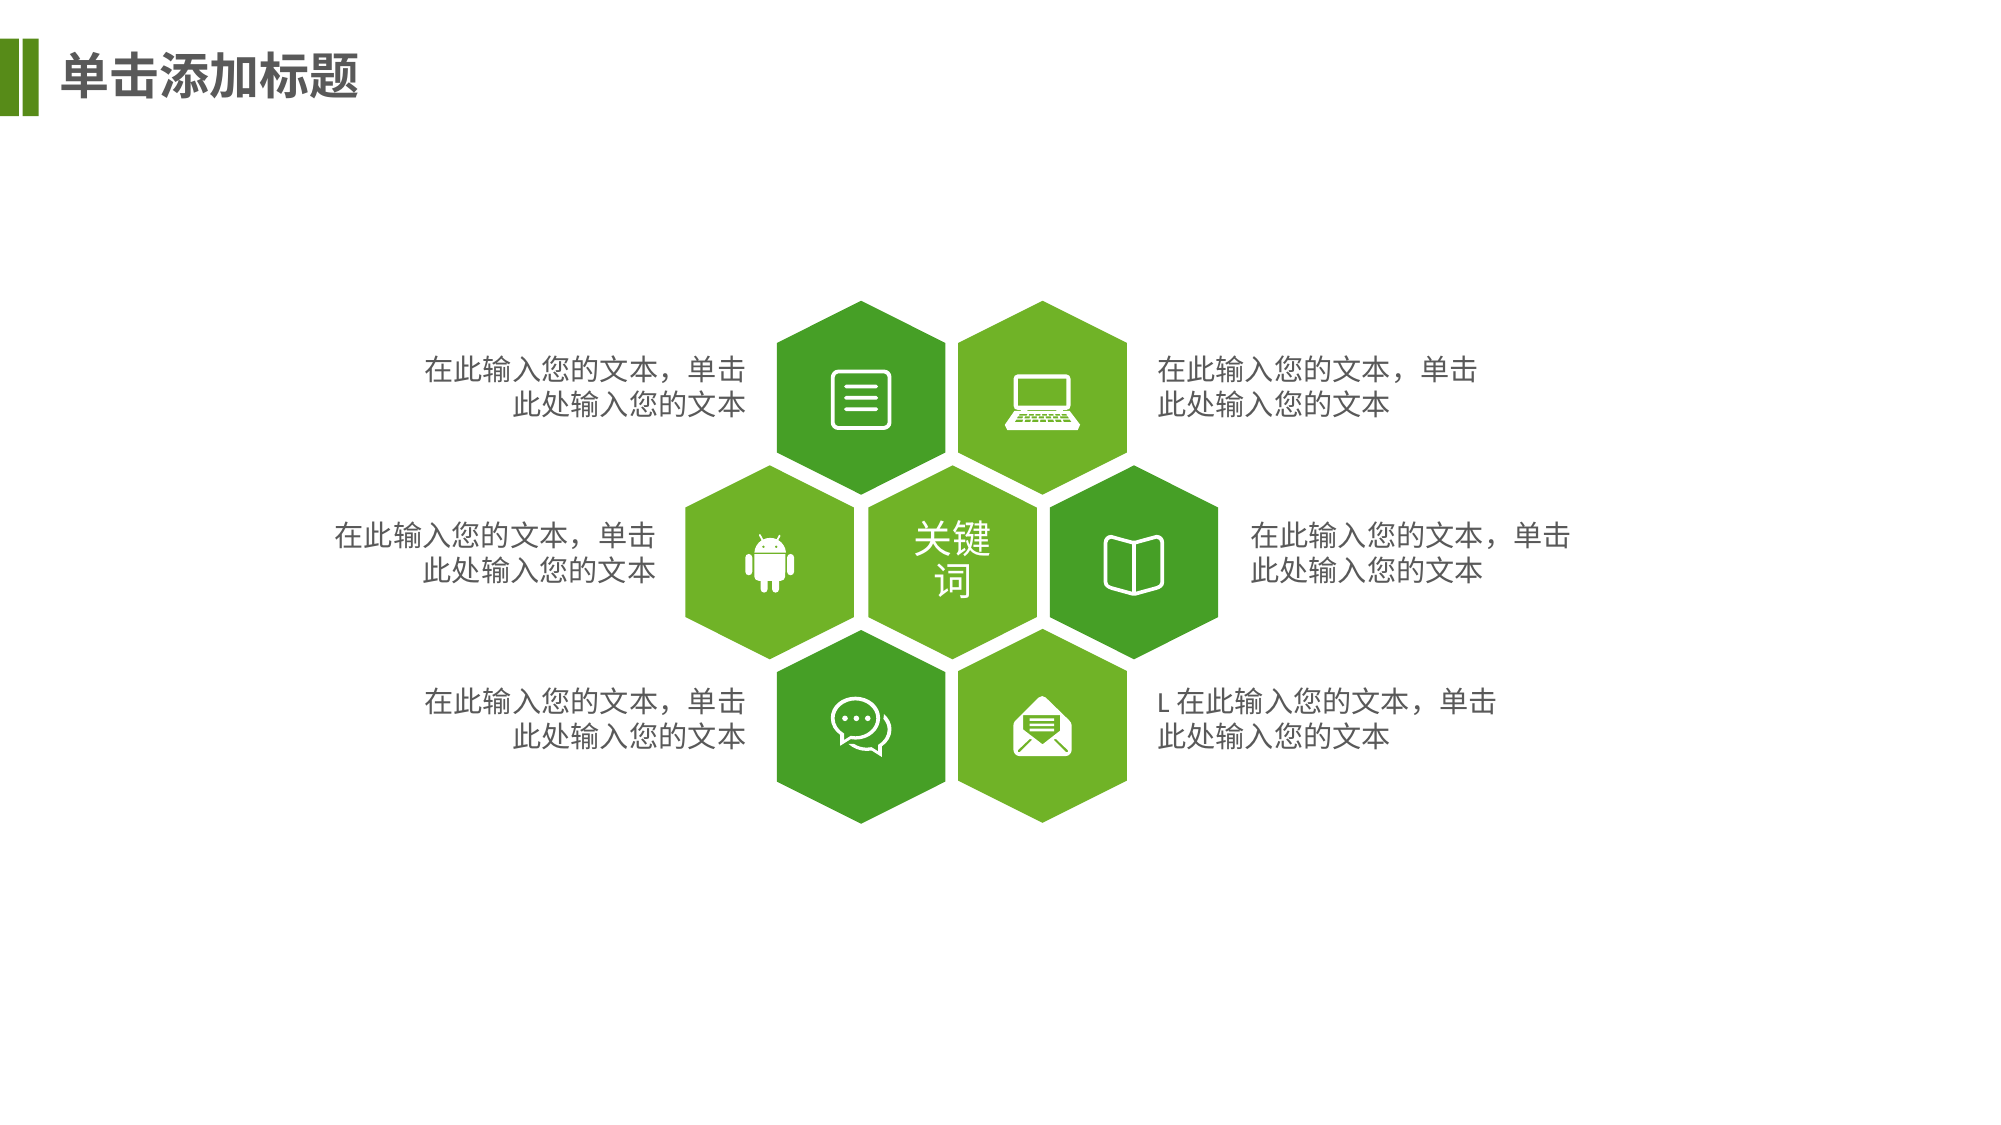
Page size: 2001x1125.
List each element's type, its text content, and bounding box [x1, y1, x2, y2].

text_box [685, 465, 854, 660]
text_box 关键词 [868, 465, 1037, 660]
text_box 在此输入您的文本，单击此处输入您的文本 [382, 676, 761, 783]
text_box 在此输入您的文本，单击此处输入您的文本 [292, 509, 672, 616]
text_box 在此输入您的文本，单击此处输入您的文本 [1235, 509, 1615, 616]
text_box [0, 38, 20, 117]
text_box [1013, 696, 1072, 757]
text_box [958, 300, 1127, 495]
text_box [1049, 465, 1219, 660]
text_box 在此输入您的文本，单击此处输入您的文本 [382, 343, 761, 450]
text_box [754, 554, 786, 593]
text_box [830, 369, 892, 430]
text_box L在此输入您的文本，单击此处输入您的文本 [1142, 676, 1522, 783]
text_box [22, 38, 40, 117]
text_box [776, 630, 946, 824]
text_box [1103, 534, 1165, 596]
text_box [830, 696, 881, 746]
text_box [1004, 374, 1081, 431]
text_box 单击添加标题 [44, 37, 540, 113]
text_box [745, 553, 753, 576]
text_box [848, 714, 892, 758]
text_box [754, 534, 786, 553]
text_box [776, 300, 946, 495]
text_box [958, 628, 1127, 823]
text_box [787, 553, 795, 576]
text_box 在此输入您的文本，单击此处输入您的文本 [1142, 343, 1522, 450]
